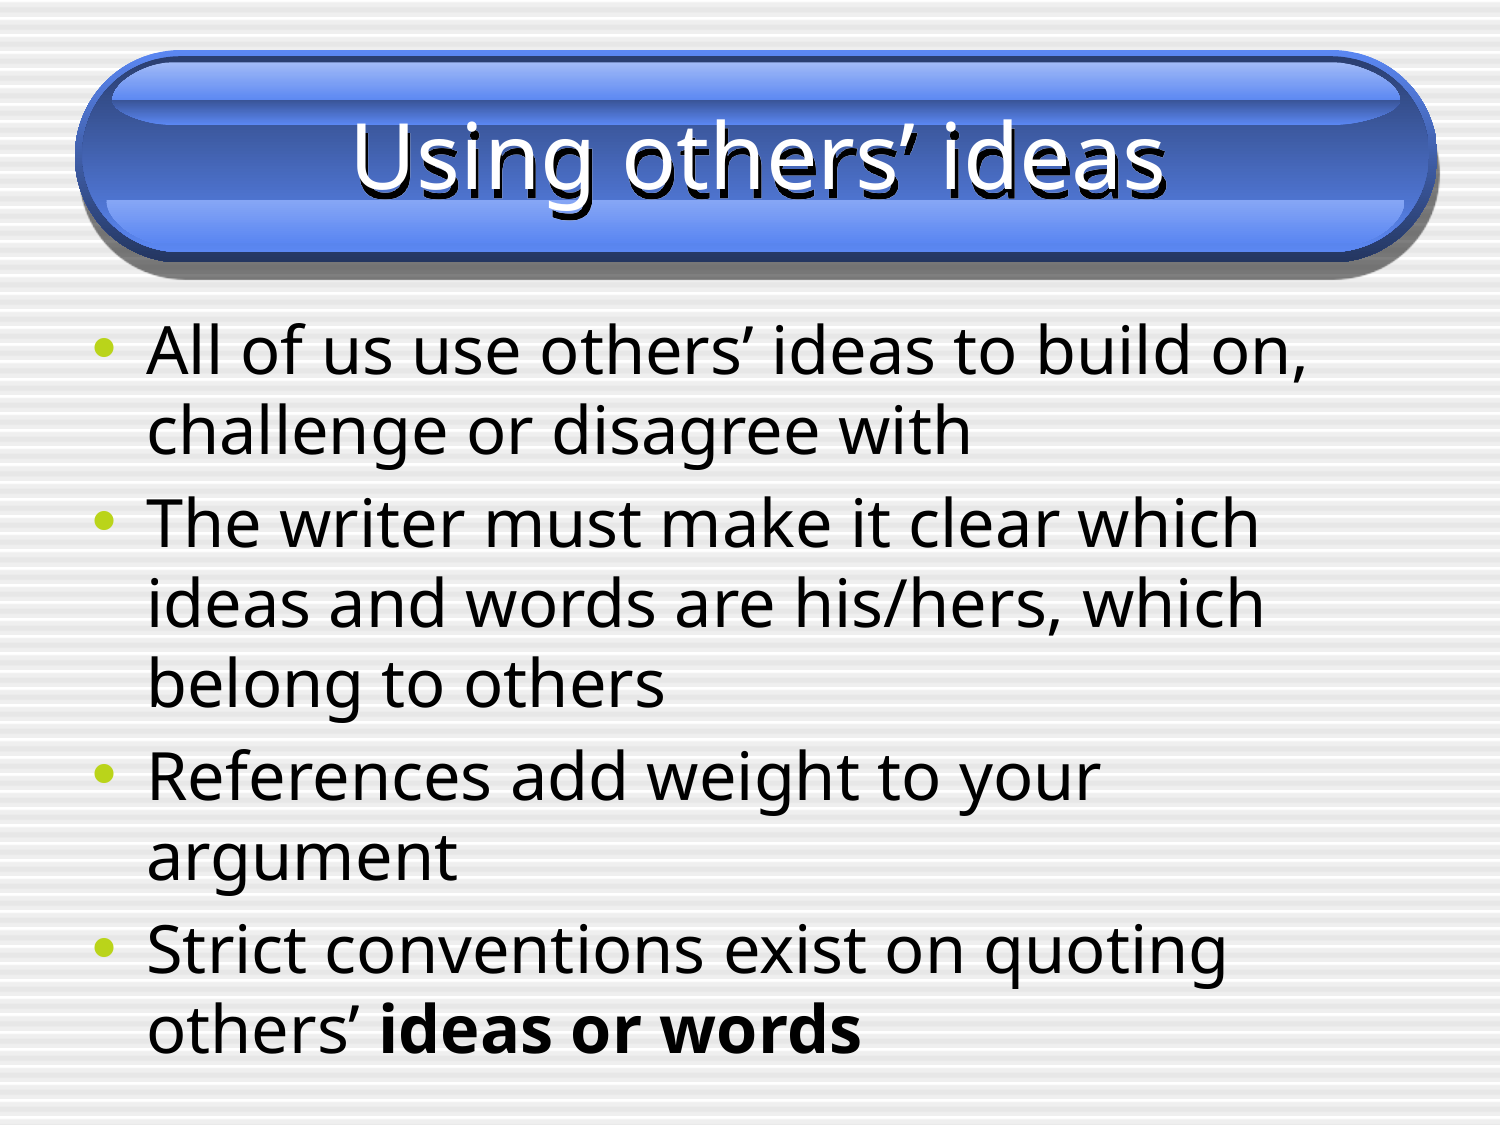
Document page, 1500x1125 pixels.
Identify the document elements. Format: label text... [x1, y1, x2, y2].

title Using others’ ideas [129, 79, 1388, 226]
picture [0, 0, 1500, 1125]
list All of us use others’ ideas to build on, challenge or disagree with The writer must make it clear which ideas and words are his/hers, which belong to others References add weight to your argument Strict conventions exist on quoting others’ ideas or words [74, 299, 1426, 1013]
